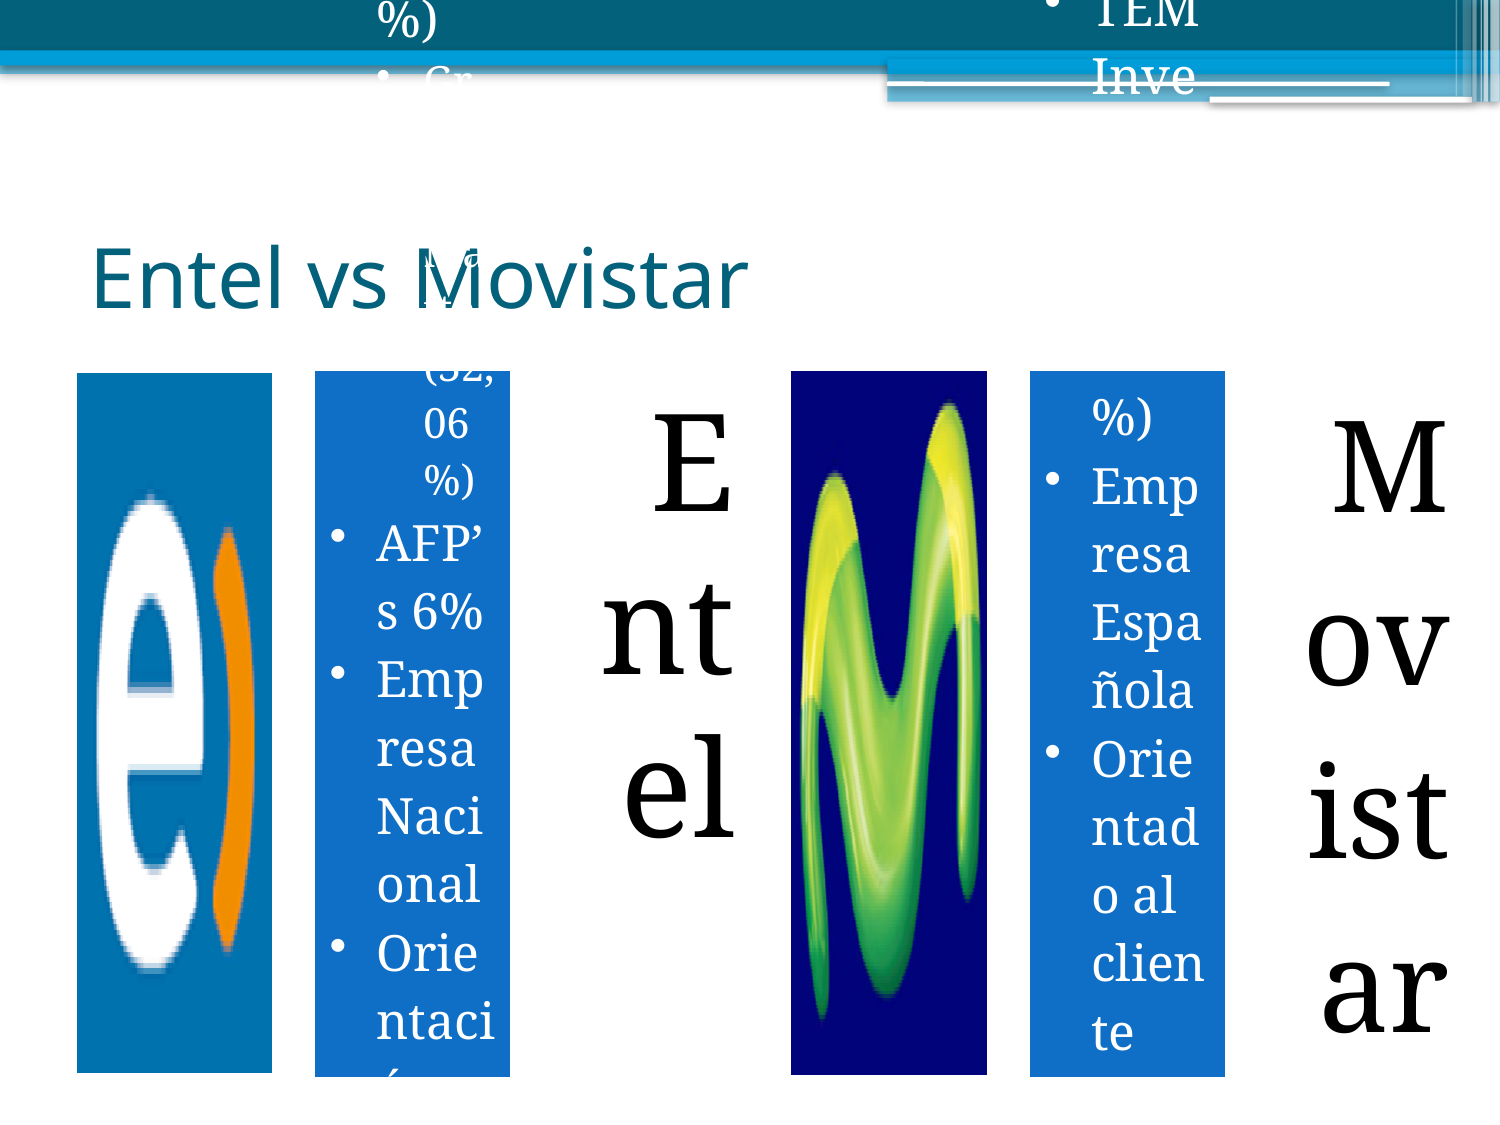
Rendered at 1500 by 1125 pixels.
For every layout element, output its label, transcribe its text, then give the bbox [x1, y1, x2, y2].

title Entel vs Movistar [75, 187, 1425, 363]
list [74, 368, 1466, 1079]
